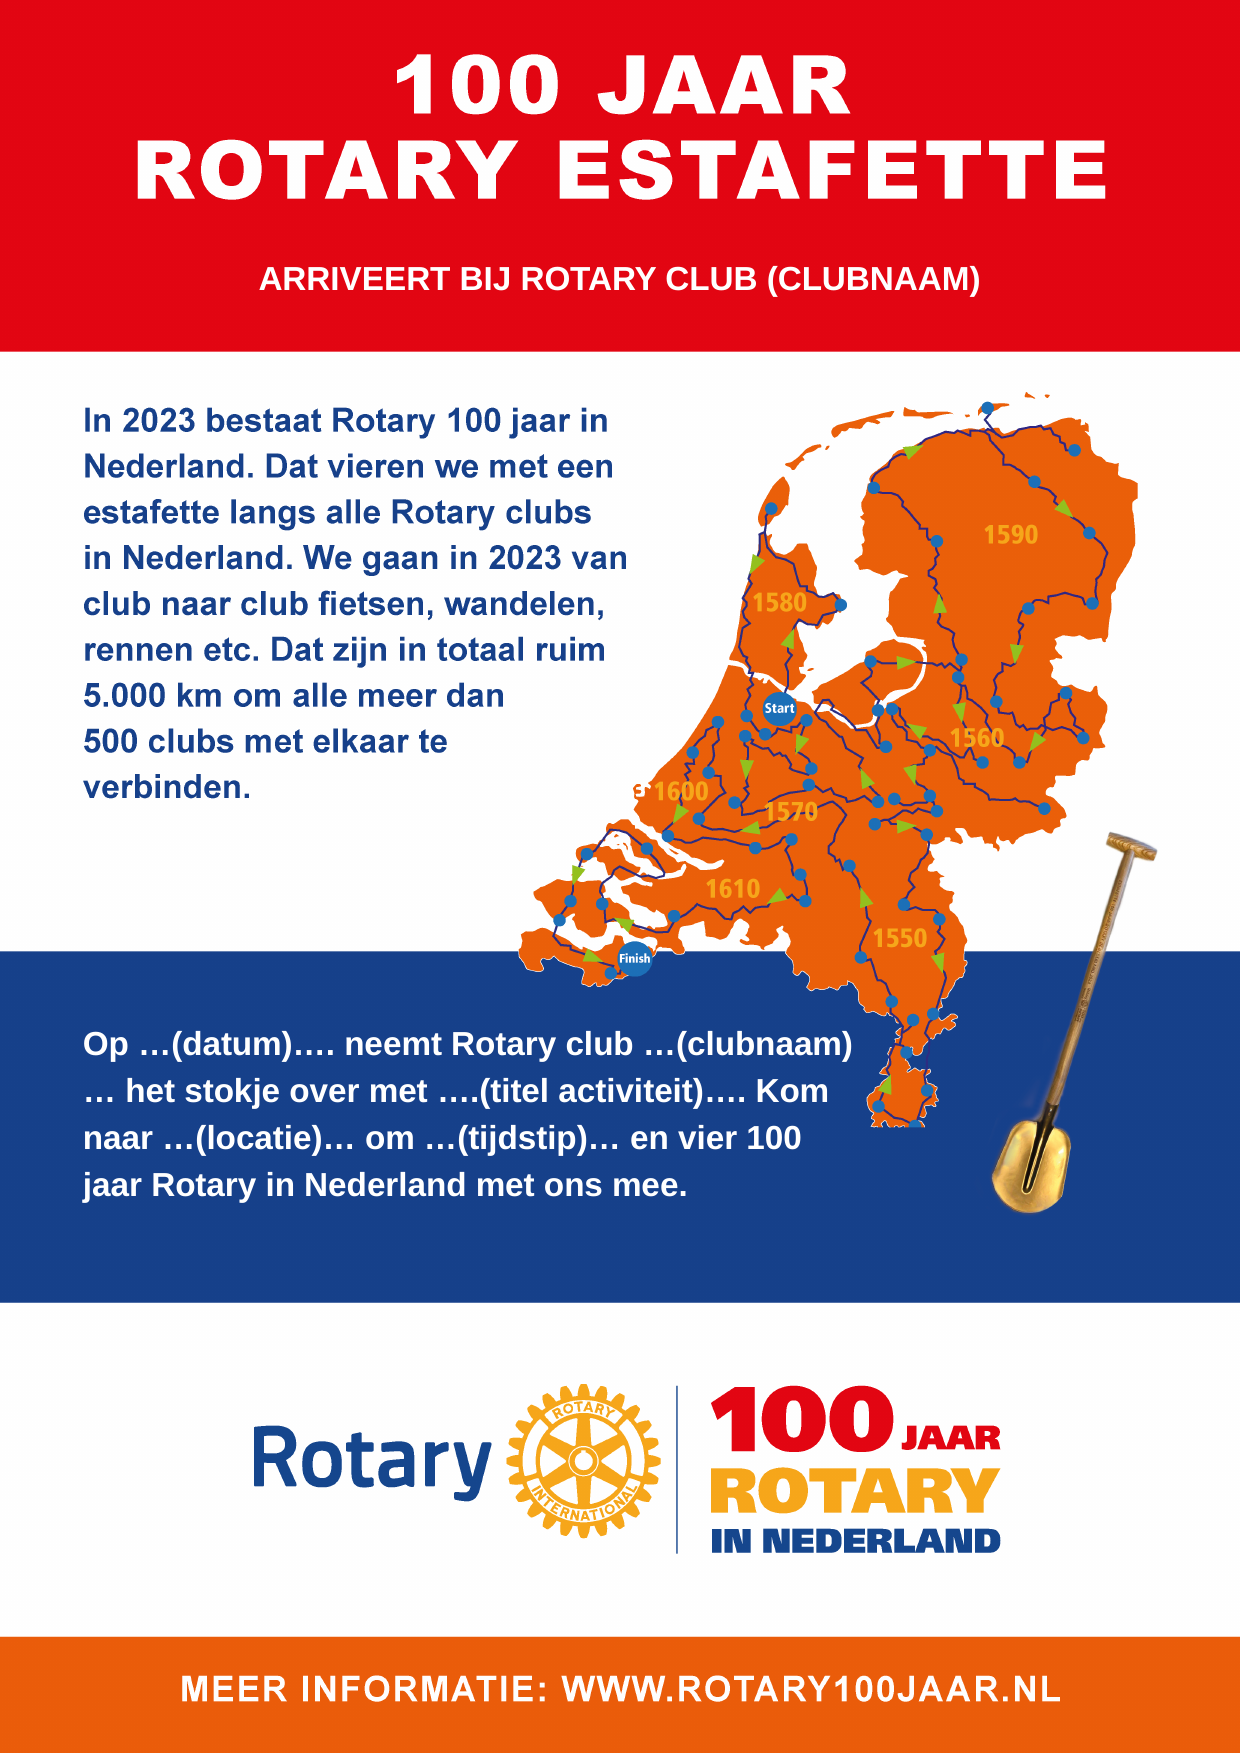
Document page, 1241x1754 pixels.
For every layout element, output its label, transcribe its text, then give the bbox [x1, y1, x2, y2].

picture [0, 0, 1240, 256]
subtitle Op …(datum)…. neemt Rotary club …(clubnaam)… het stokje over met ….(titel activiteit)…. Kom naar …(locatie)… om …(tijdstip)… en vier 100 jaar Rotary in Nederland met ons mee. [82, 1015, 860, 1439]
picture [0, 342, 1240, 1753]
text_box ARRIVEERT BIJ ROTARY CLUB (CLUBNAAM) [0, 256, 1241, 342]
